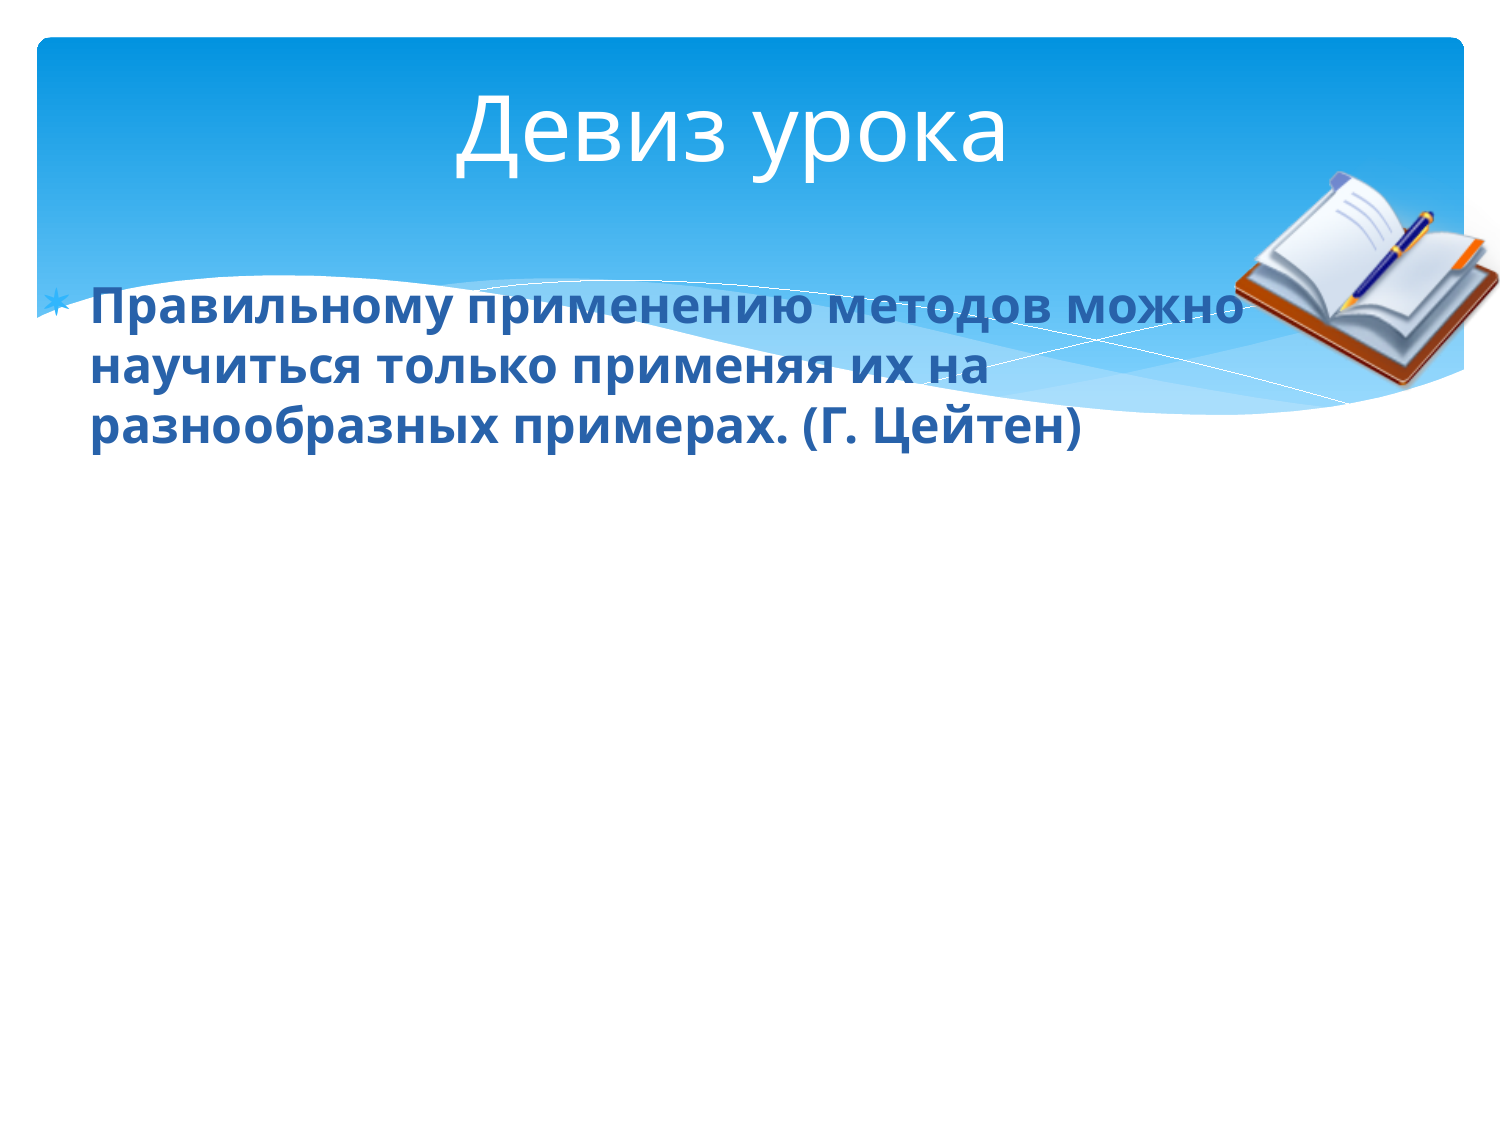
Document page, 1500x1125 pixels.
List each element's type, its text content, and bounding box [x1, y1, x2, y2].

list Правильному применению методов можно научиться только применяя их на разнообразных примерах. (Г. Цейтен) [29, 196, 1341, 1059]
picture [1234, 148, 1500, 431]
title Девиз урока [59, 30, 1410, 219]
